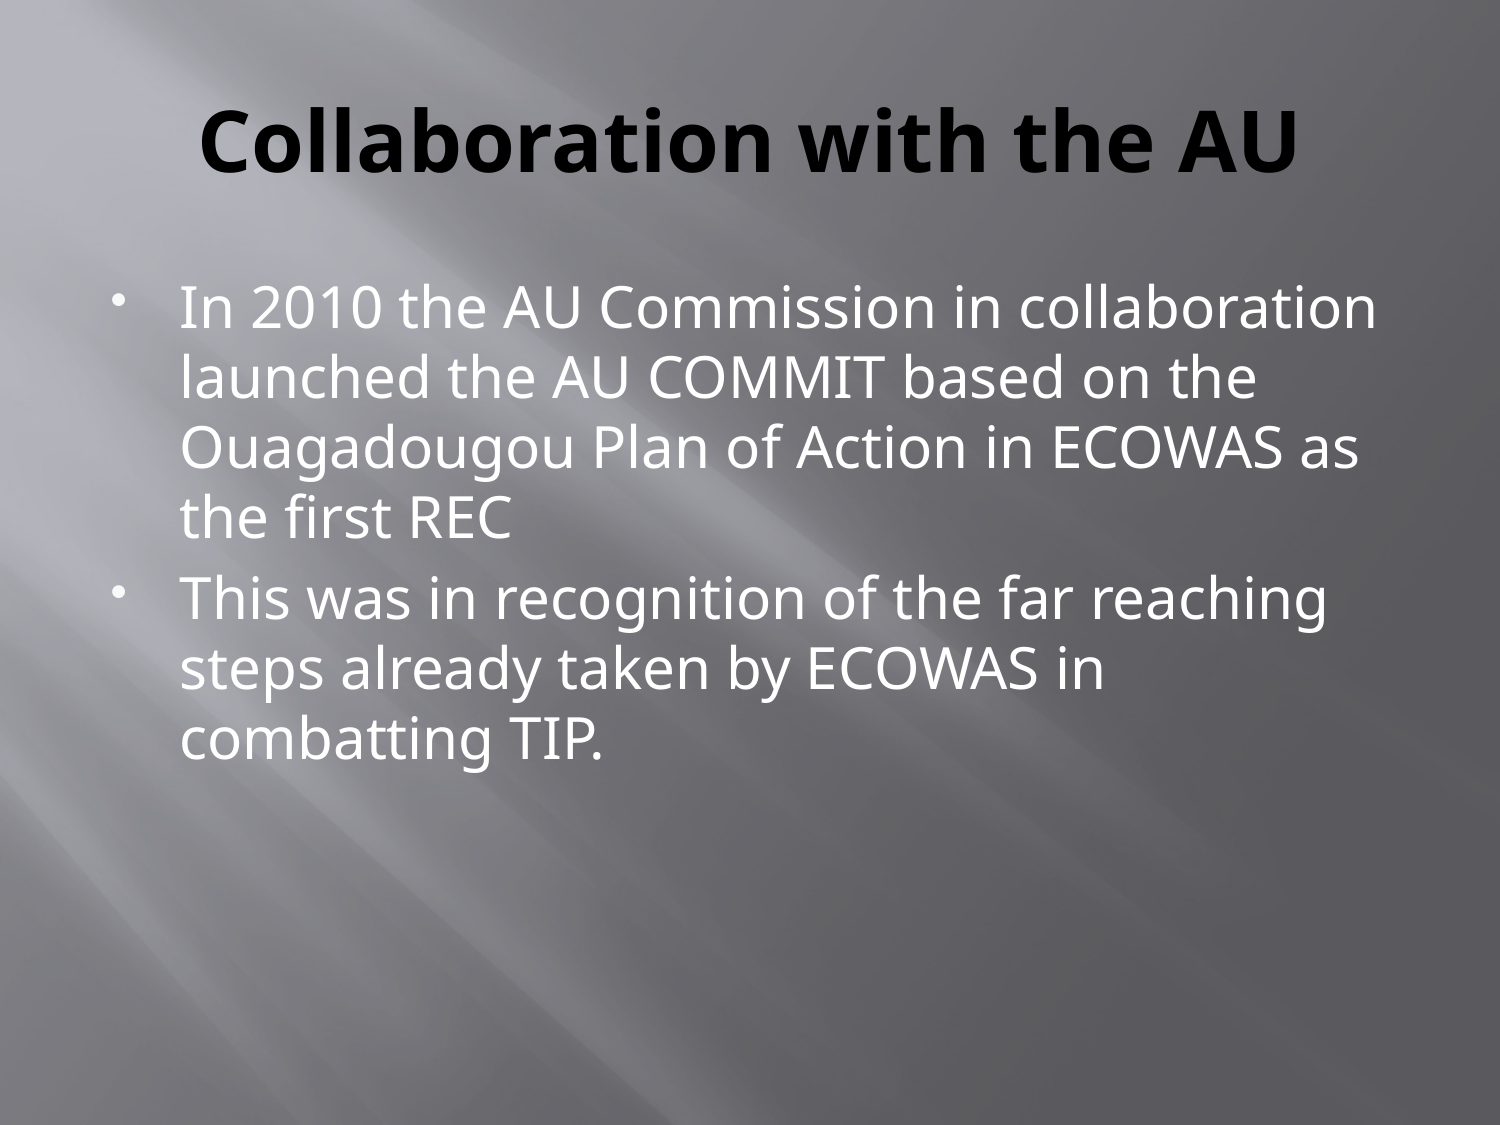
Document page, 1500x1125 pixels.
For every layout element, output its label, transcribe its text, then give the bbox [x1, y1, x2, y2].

list In 2010 the AU Commission in collaboration launched the AU COMMIT based on the Ouagadougou Plan of Action in ECOWAS as the first REC This was in recognition of the far reaching steps already taken by ECOWAS in combatting TIP. [75, 262, 1425, 1035]
title Collaboration with the AU [75, 45, 1425, 233]
